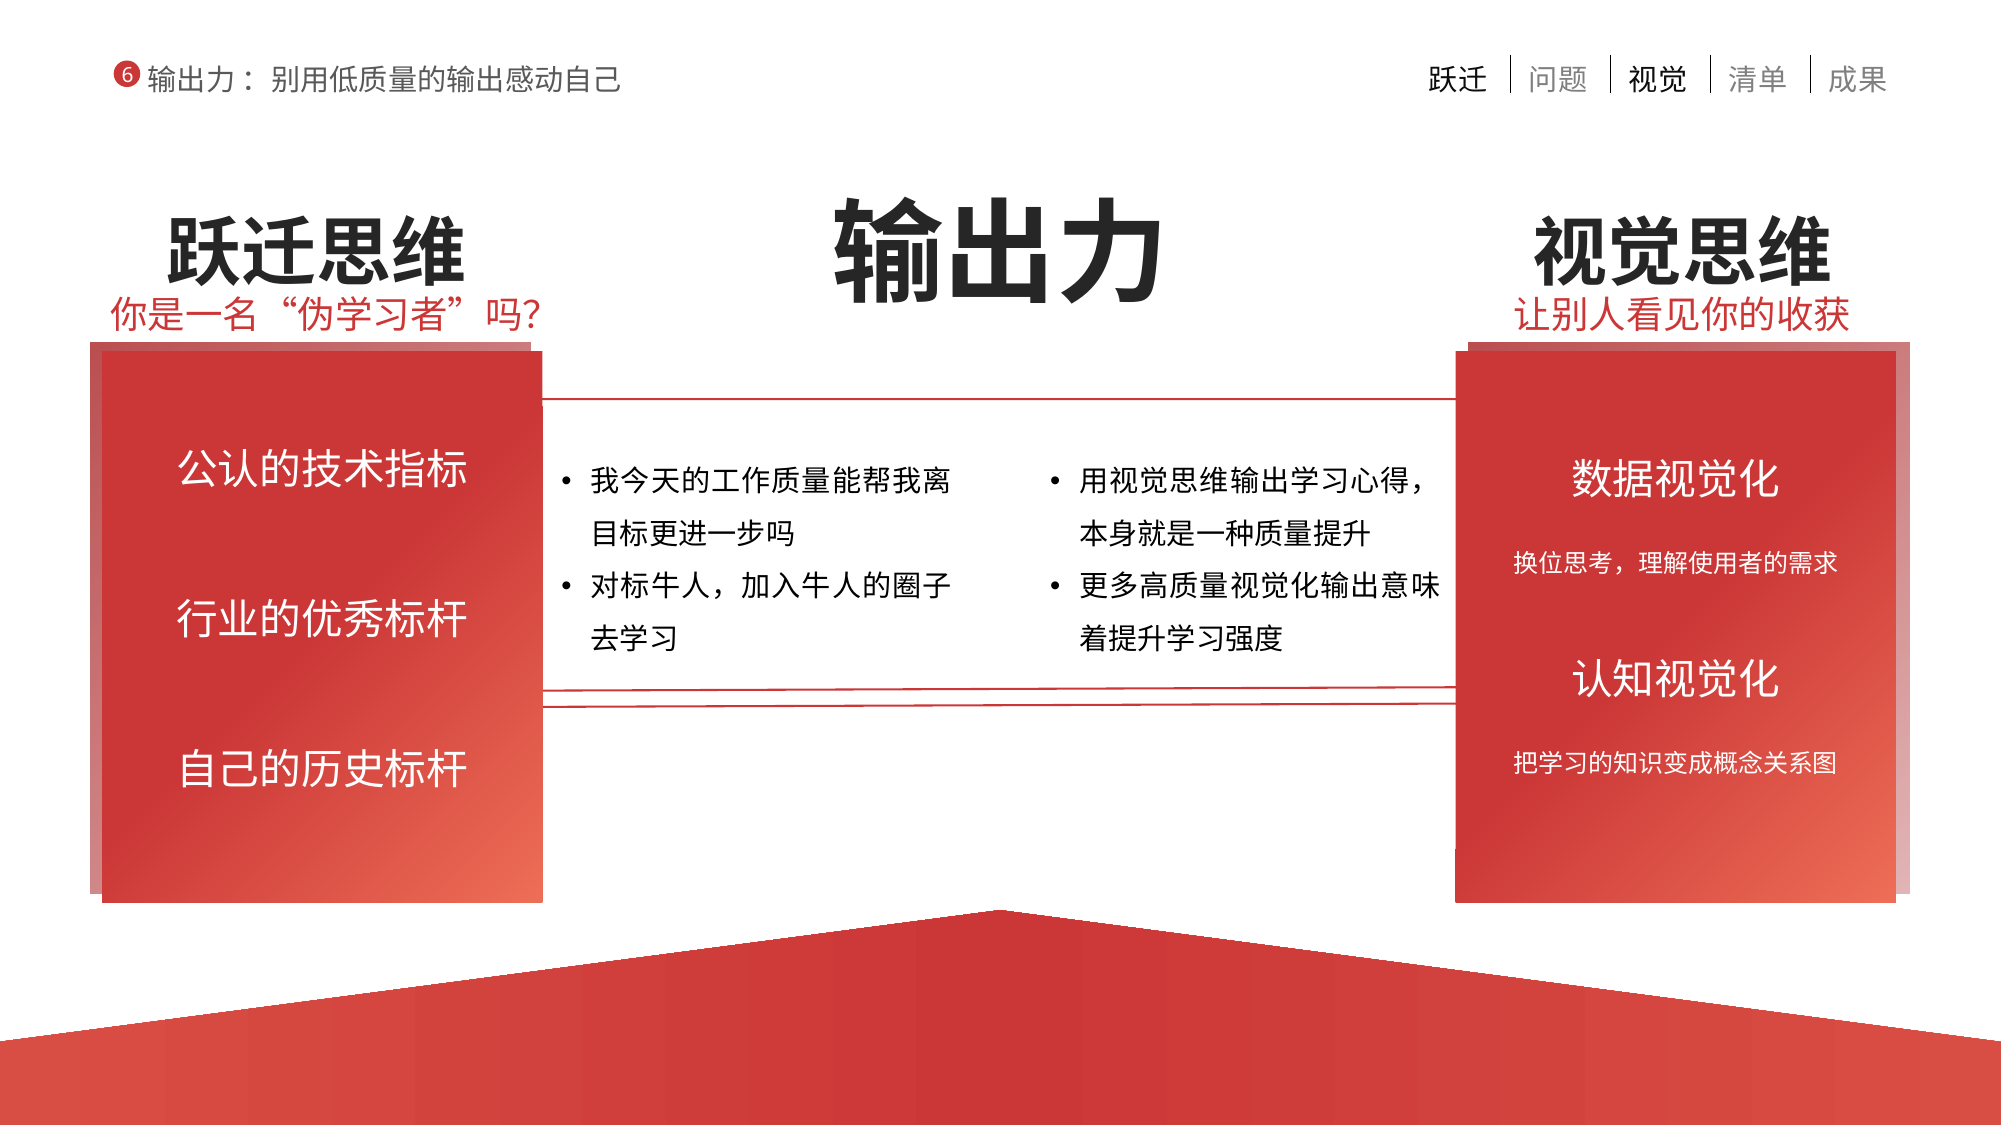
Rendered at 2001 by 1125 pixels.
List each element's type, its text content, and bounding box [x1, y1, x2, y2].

text_box 输出力 [816, 160, 1184, 324]
text_box 成果 [1807, 46, 1909, 104]
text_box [543, 399, 1455, 708]
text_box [1707, 46, 1811, 101]
text_box 让别人看见你的收获 [1459, 290, 1905, 336]
text_box 6 [112, 59, 142, 89]
text_box 视觉思维 [1517, 188, 1848, 290]
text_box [1507, 46, 1607, 101]
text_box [1407, 46, 1507, 101]
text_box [1607, 46, 1707, 101]
text_box 跃迁思维 [151, 188, 482, 290]
text_box [0, 909, 2000, 1125]
text_box 你是一名“伪学习者”吗？ [99, 290, 534, 336]
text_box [90, 342, 543, 903]
text_box 输出力 ：别用低质量的输出感动自己 [132, 46, 672, 104]
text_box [1455, 342, 1909, 903]
